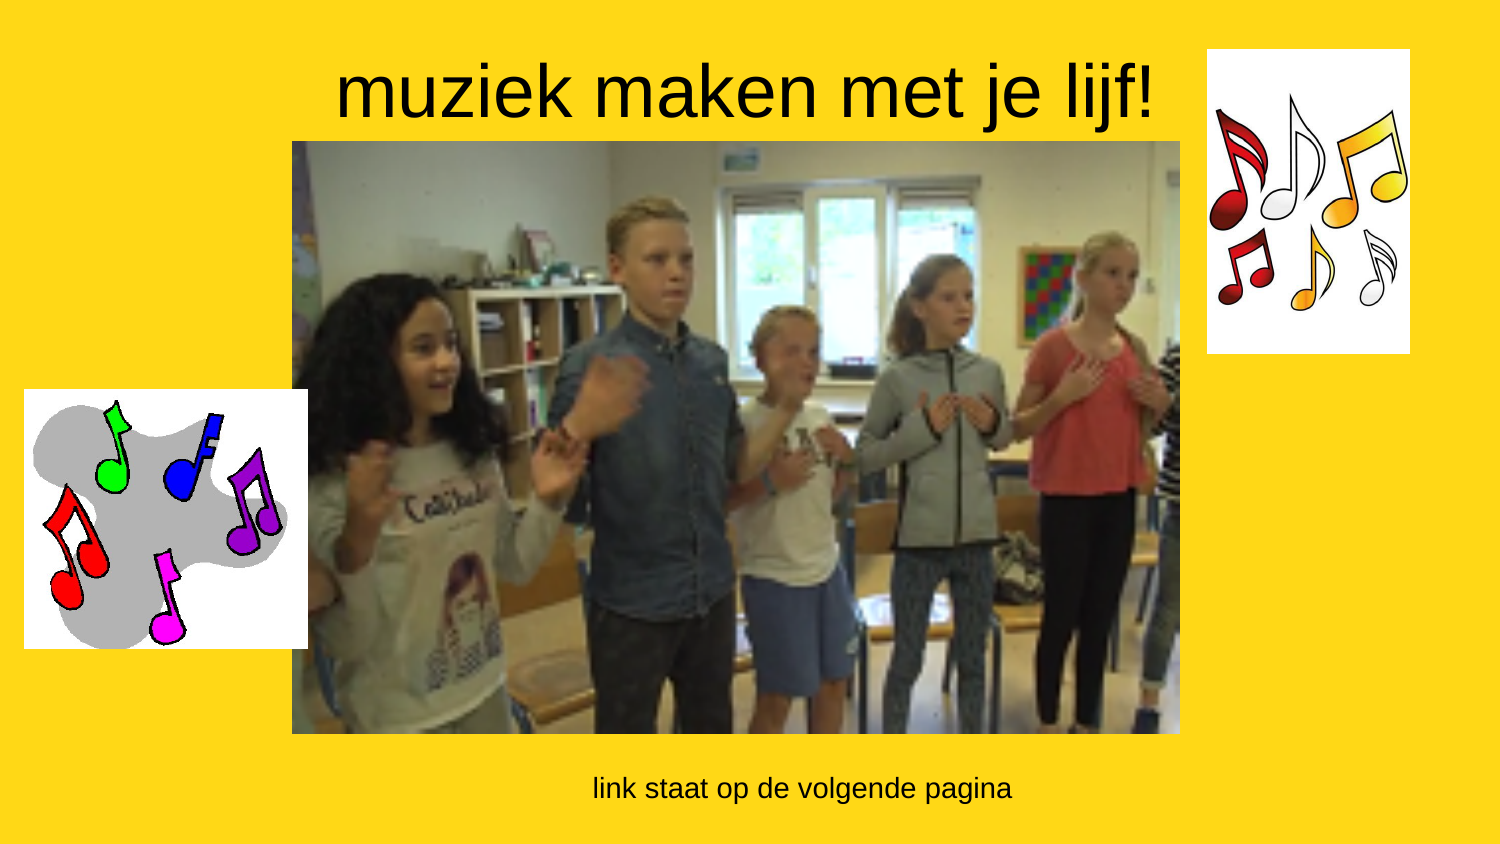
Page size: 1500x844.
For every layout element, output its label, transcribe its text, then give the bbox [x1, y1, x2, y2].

text_box muziek maken met je lijf! [320, 27, 1208, 142]
text_box link staat op de volgende pagina [577, 754, 1225, 821]
picture [1206, 49, 1410, 354]
picture [23, 141, 1180, 734]
